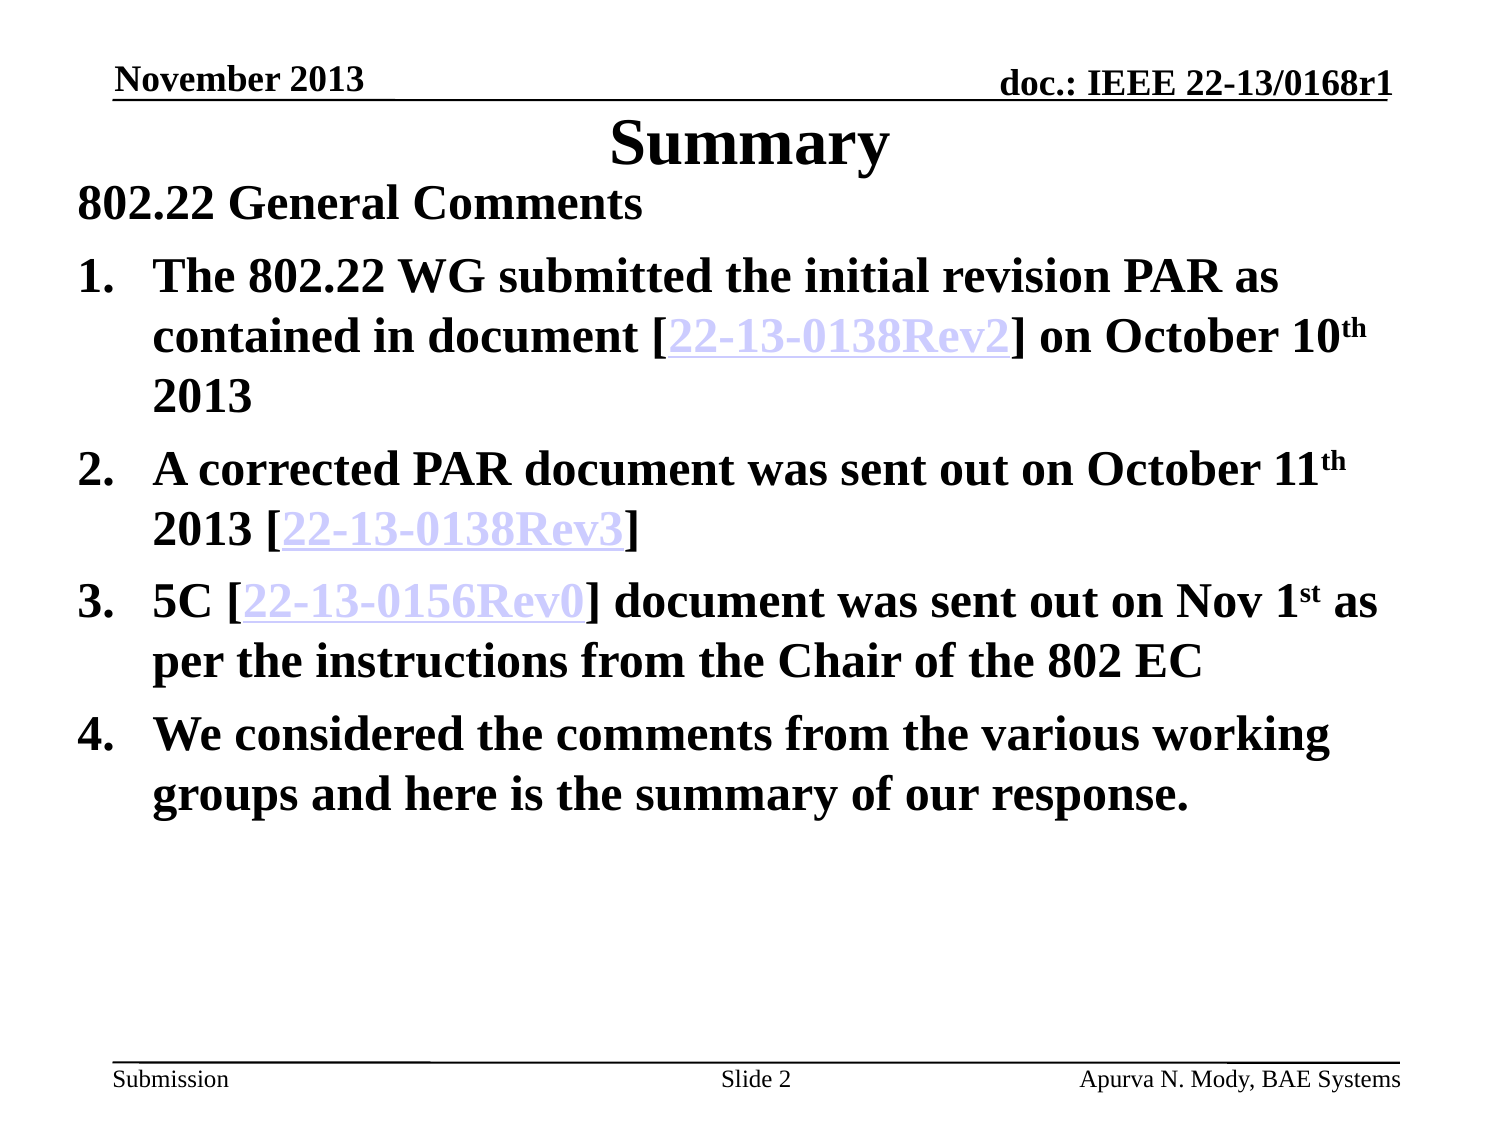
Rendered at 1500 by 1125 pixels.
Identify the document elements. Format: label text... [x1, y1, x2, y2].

footer Apurva N. Mody, BAE Systems [902, 1061, 1402, 1093]
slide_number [114, 54, 540, 99]
slide_number Slide 2 [712, 1061, 800, 1123]
title Summary [112, 99, 1388, 162]
list 802.22 General Comments The 802.22 WG submitted the initial revision PAR as contained in document [22-13-0138Rev2] on October 10th 2013 A corrected PAR document was sent out on October 11th 2013 [22-13-0138Rev3] 5C [22-13-0156Rev0] document was sent out on Nov 1st as per the instructions from the Chair of the 802 EC We considered the comments from the various working groups and here is the summary of our response. [62, 162, 1438, 1013]
